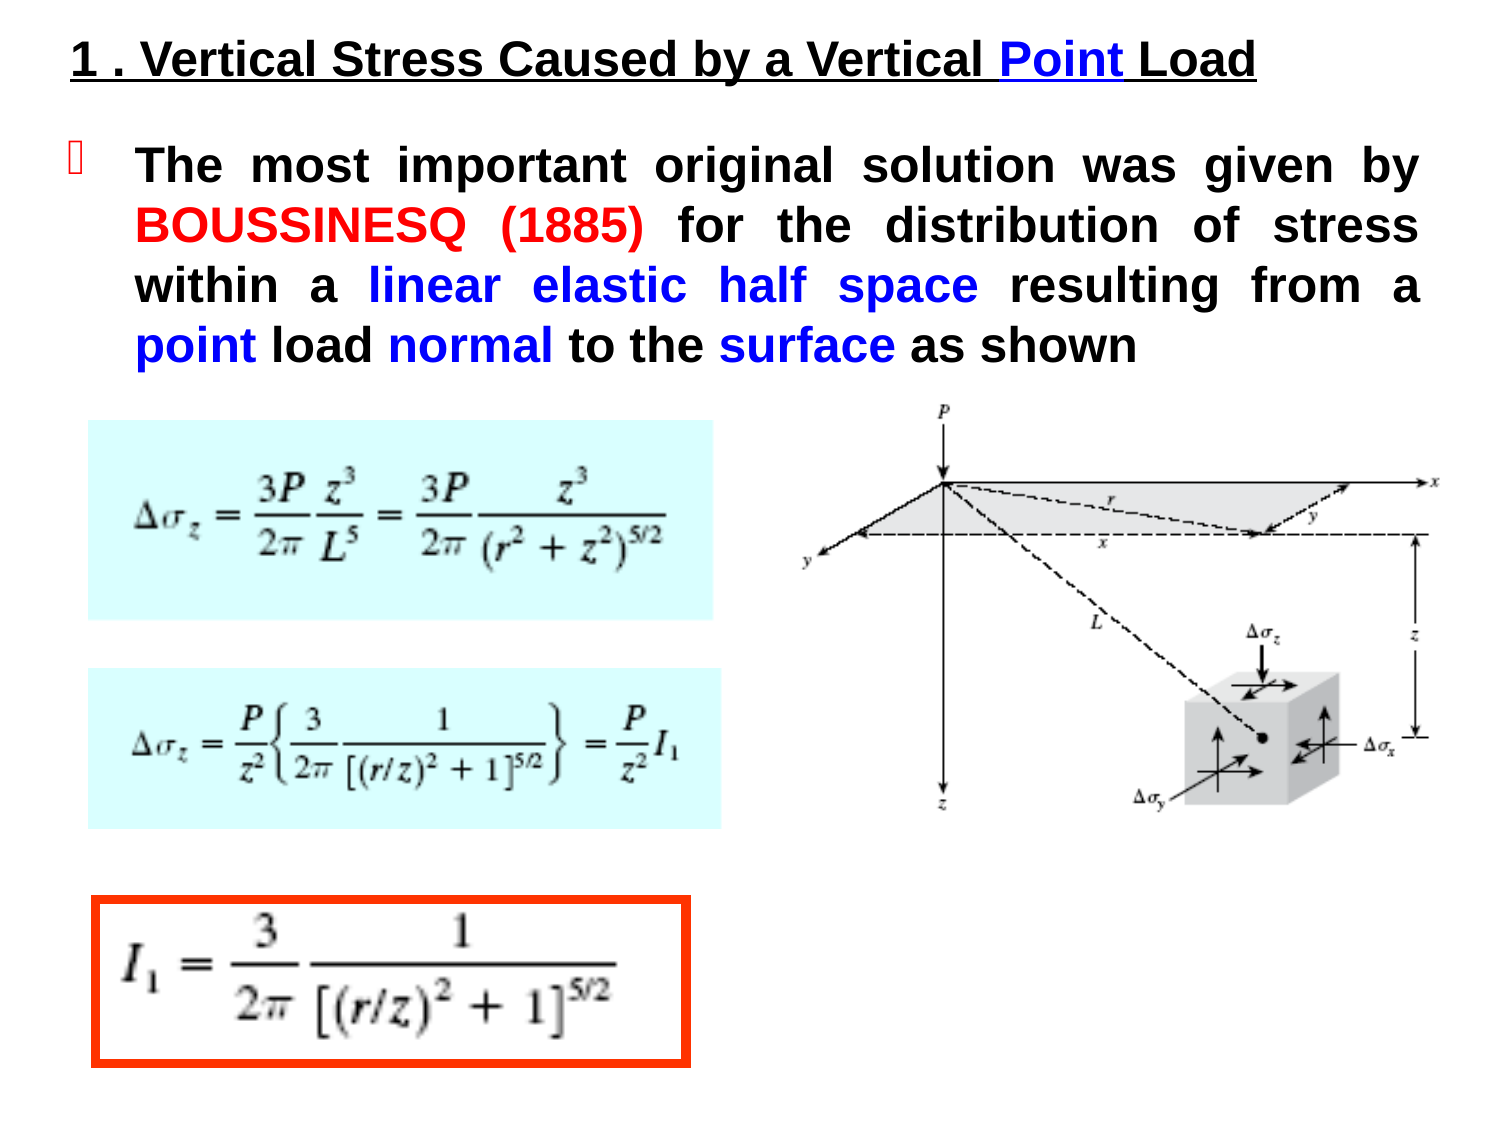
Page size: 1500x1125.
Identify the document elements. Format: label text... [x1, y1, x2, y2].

picture [785, 385, 1456, 825]
text_box The most important original solution was given by BOUSSINESQ (1885) for the distribution of stress within a linear elastic half space resulting from a point load normal to the surface as shown [53, 125, 1436, 381]
picture [88, 668, 727, 830]
picture [88, 420, 717, 624]
text_box 1 . Vertical Stress Caused by a Vertical Point Load [55, 18, 1273, 94]
picture [99, 903, 682, 1059]
